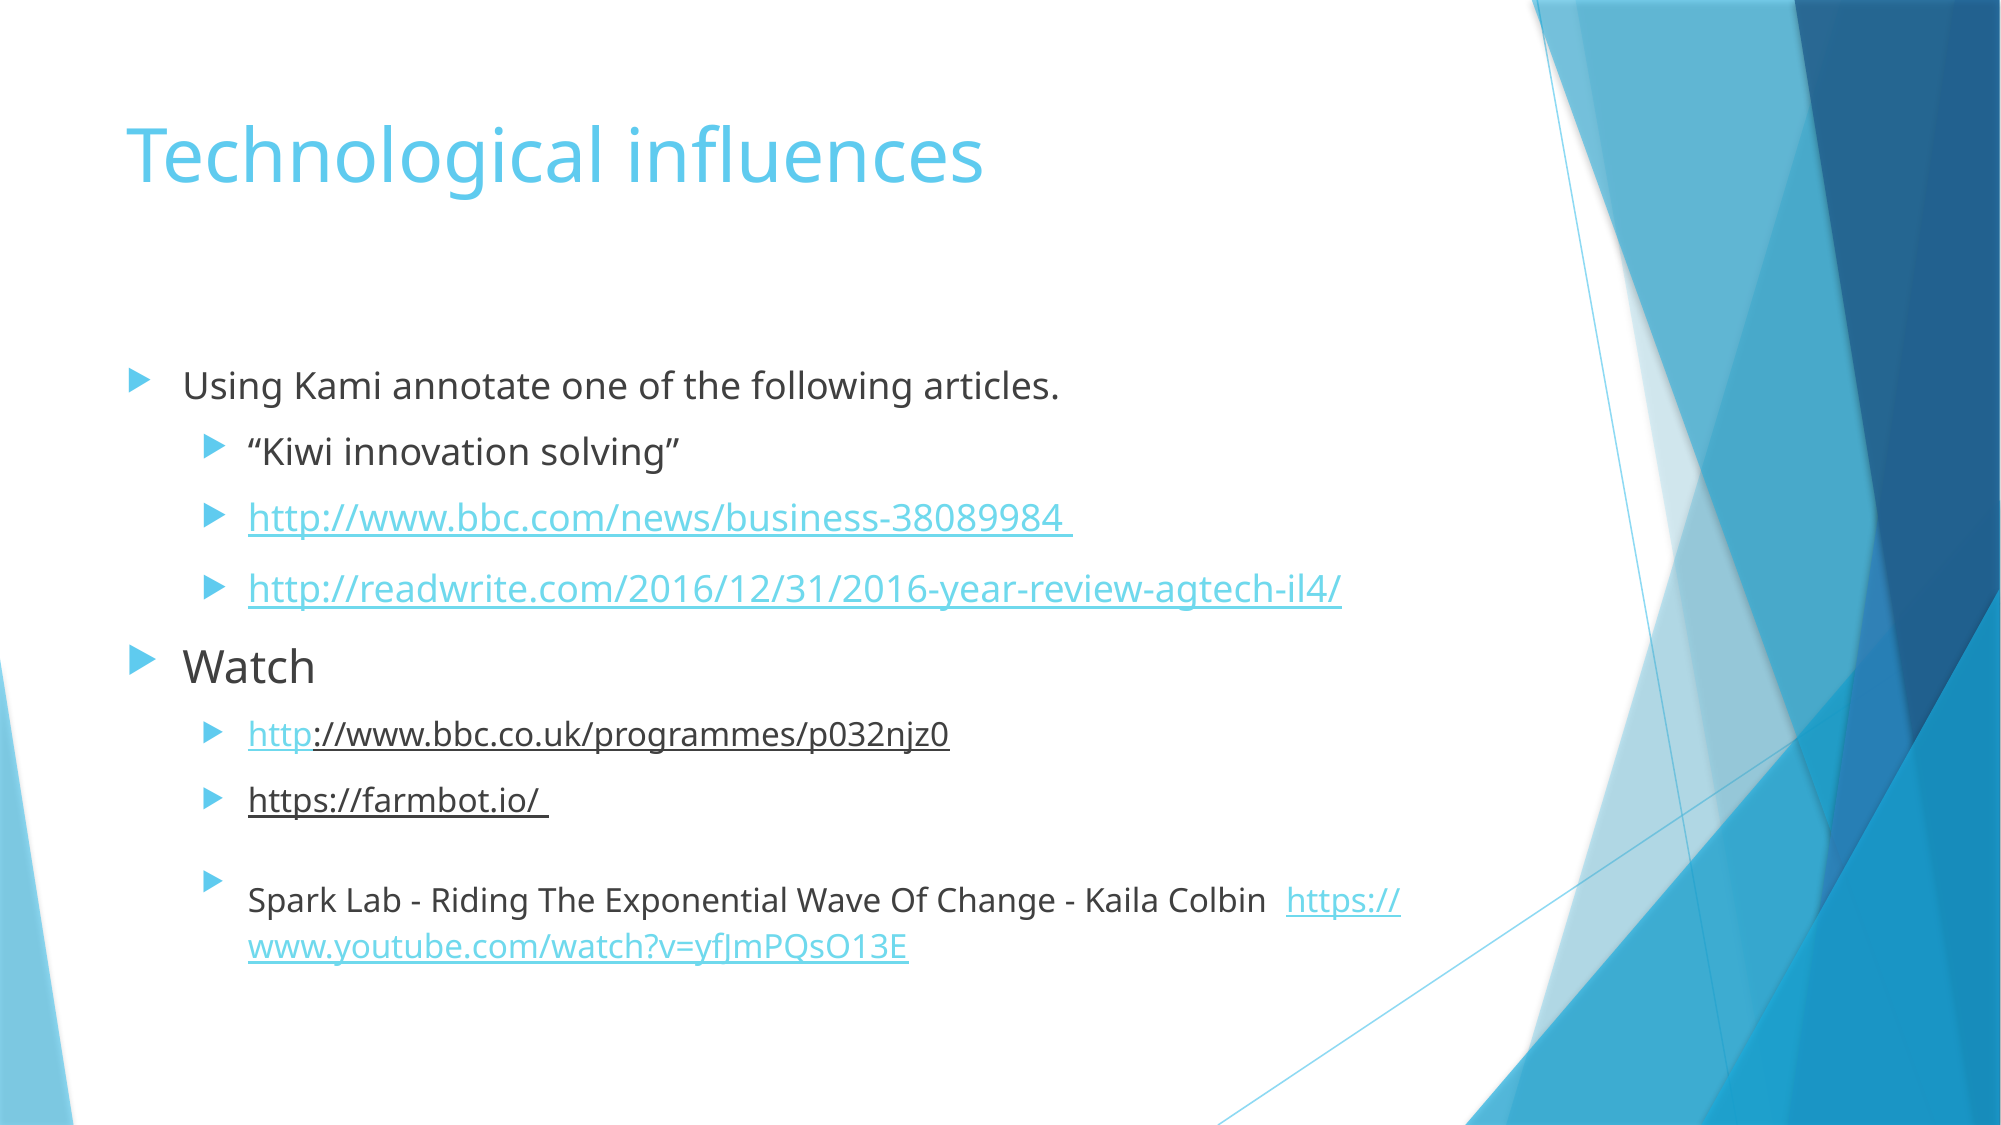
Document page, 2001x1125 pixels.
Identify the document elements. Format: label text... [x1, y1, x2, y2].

title Technological influences [111, 99, 1522, 317]
list Using Kami annotate one of the following articles. “Kiwi innovation solving” http://www.bbc.com/news/business-38089984 http://readwrite.com/2016/12/31/2016-year-review-agtech-il4/ Watch http://www.bbc.co.uk/programmes/p032njz0 https://farmbot.io/ Spark Lab - Riding The Exponential Wave Of Change - Kaila Colbin https://www.youtube.com/watch?v=yfJmPQsO13E [111, 354, 1522, 992]
